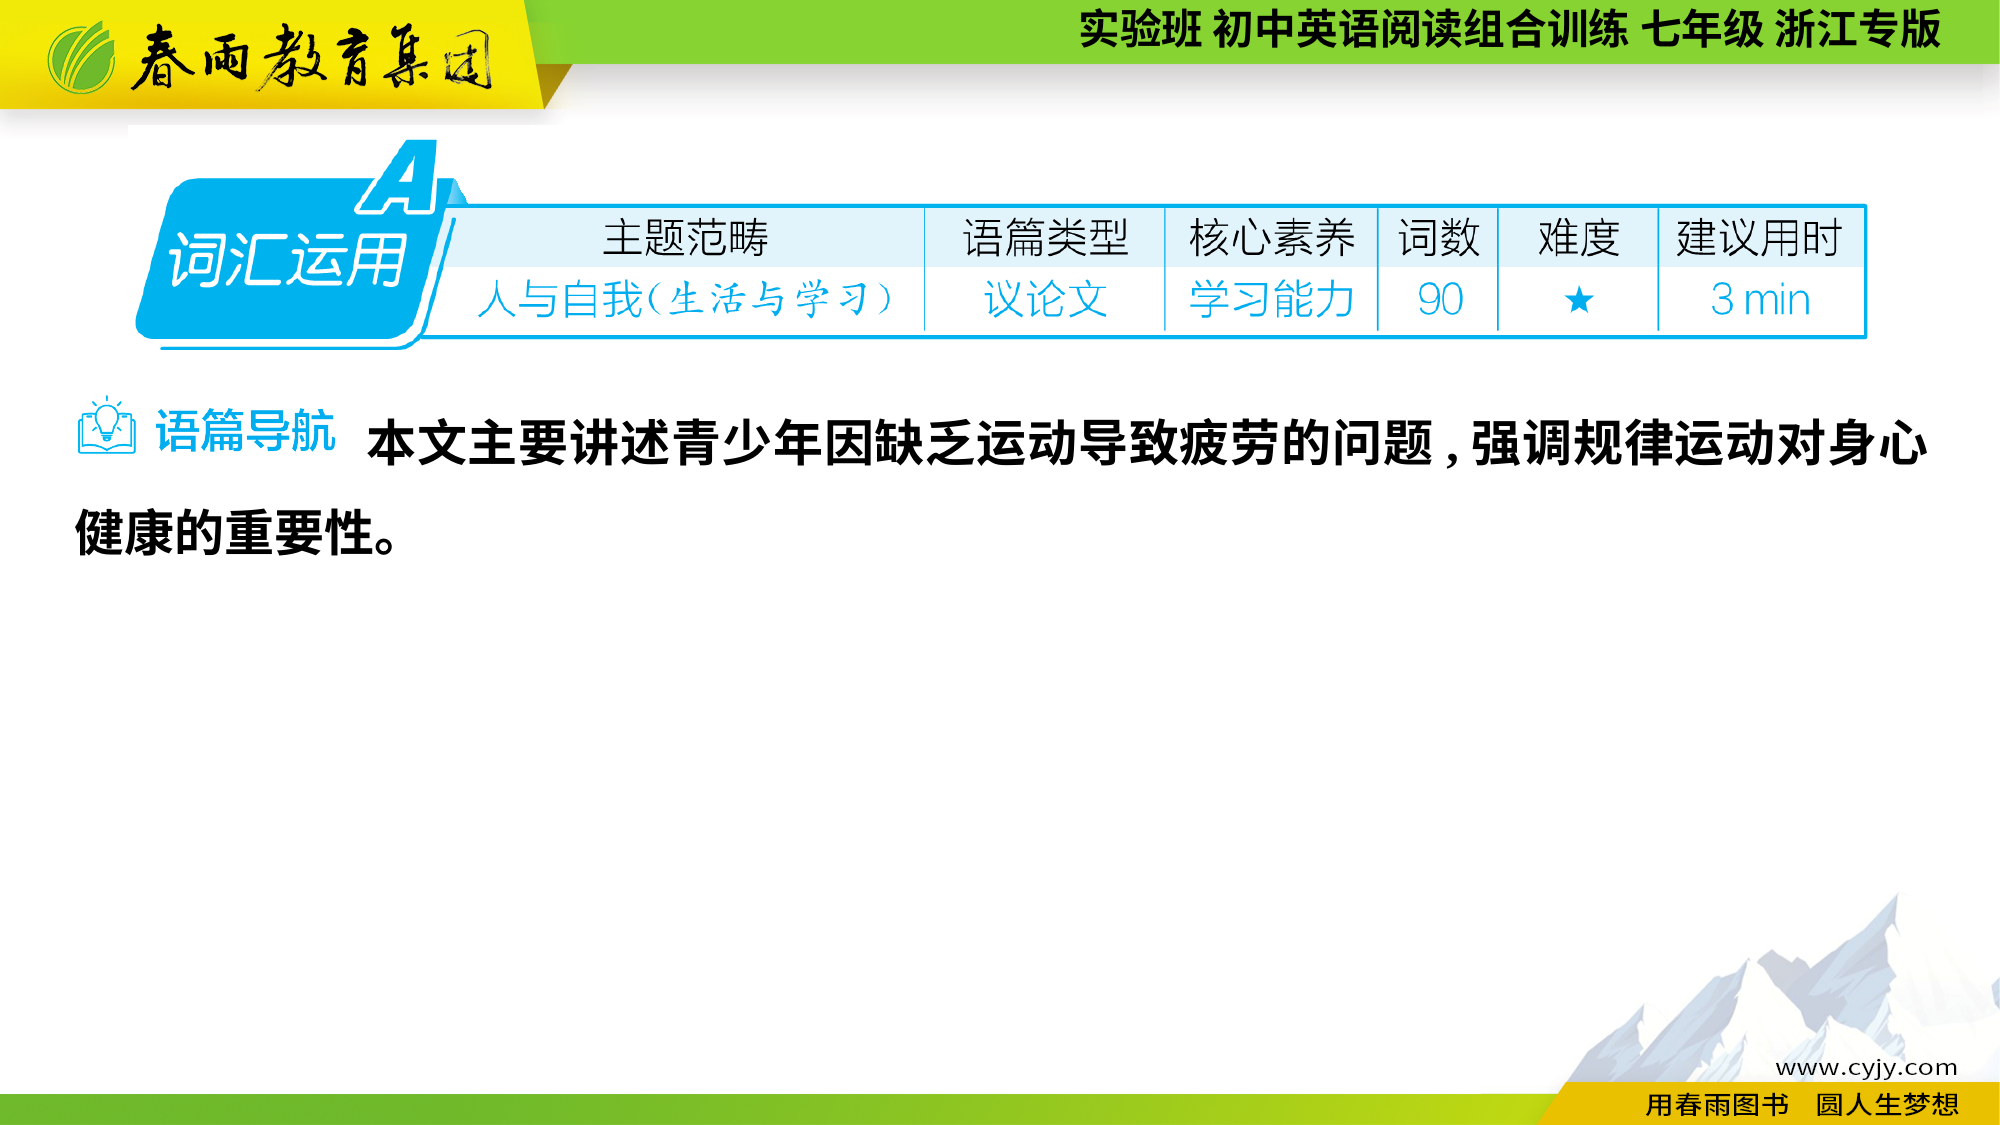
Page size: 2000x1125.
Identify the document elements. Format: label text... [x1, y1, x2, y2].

list 本文主要讲述青少年因缺乏运动导致疲劳的问题,强调规律运动对身心健康的重要性。 [59, 373, 1944, 560]
picture [0, 0, 2000, 1125]
